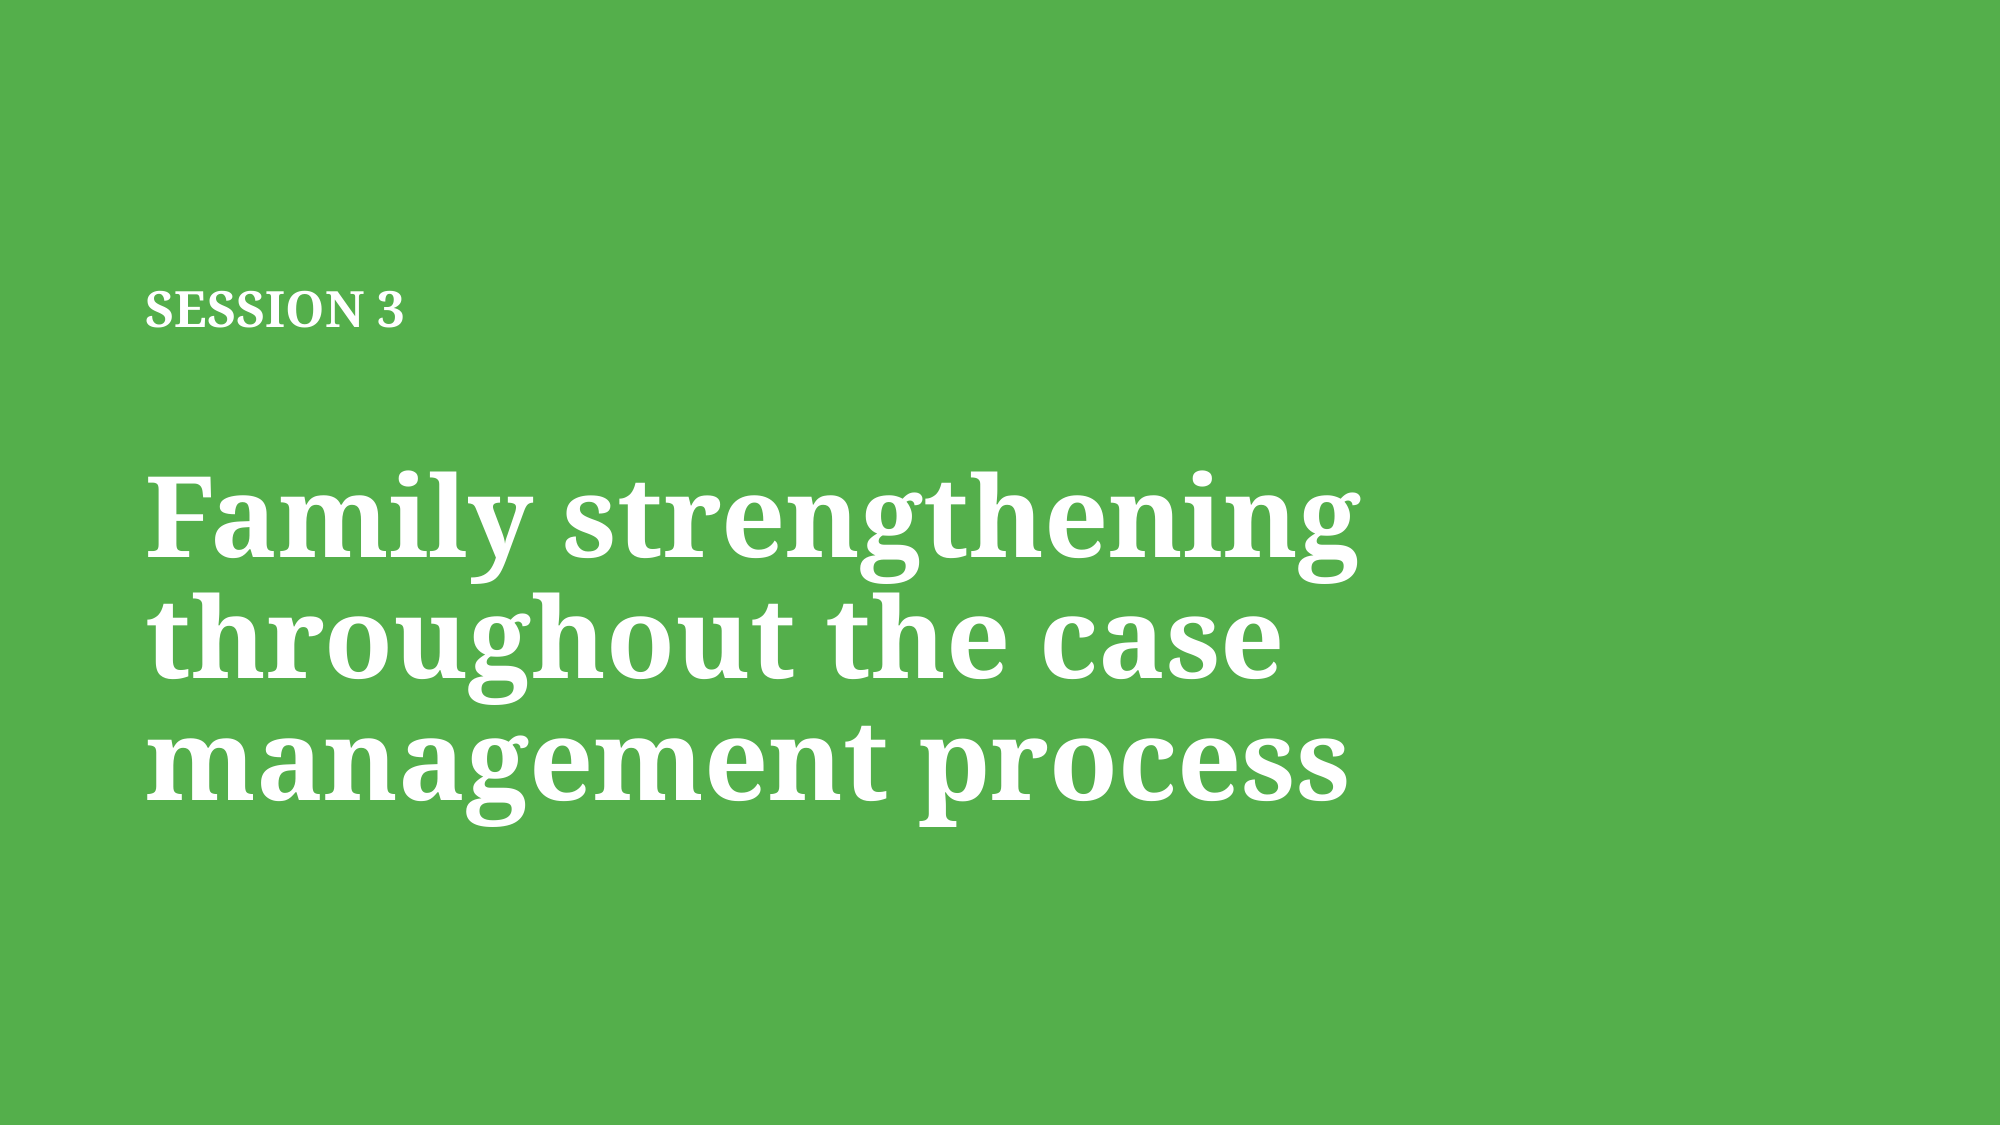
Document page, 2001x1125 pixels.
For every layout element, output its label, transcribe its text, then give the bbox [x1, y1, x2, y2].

title SESSION 3 Family strengthening throughout the case management process [130, 508, 1779, 601]
